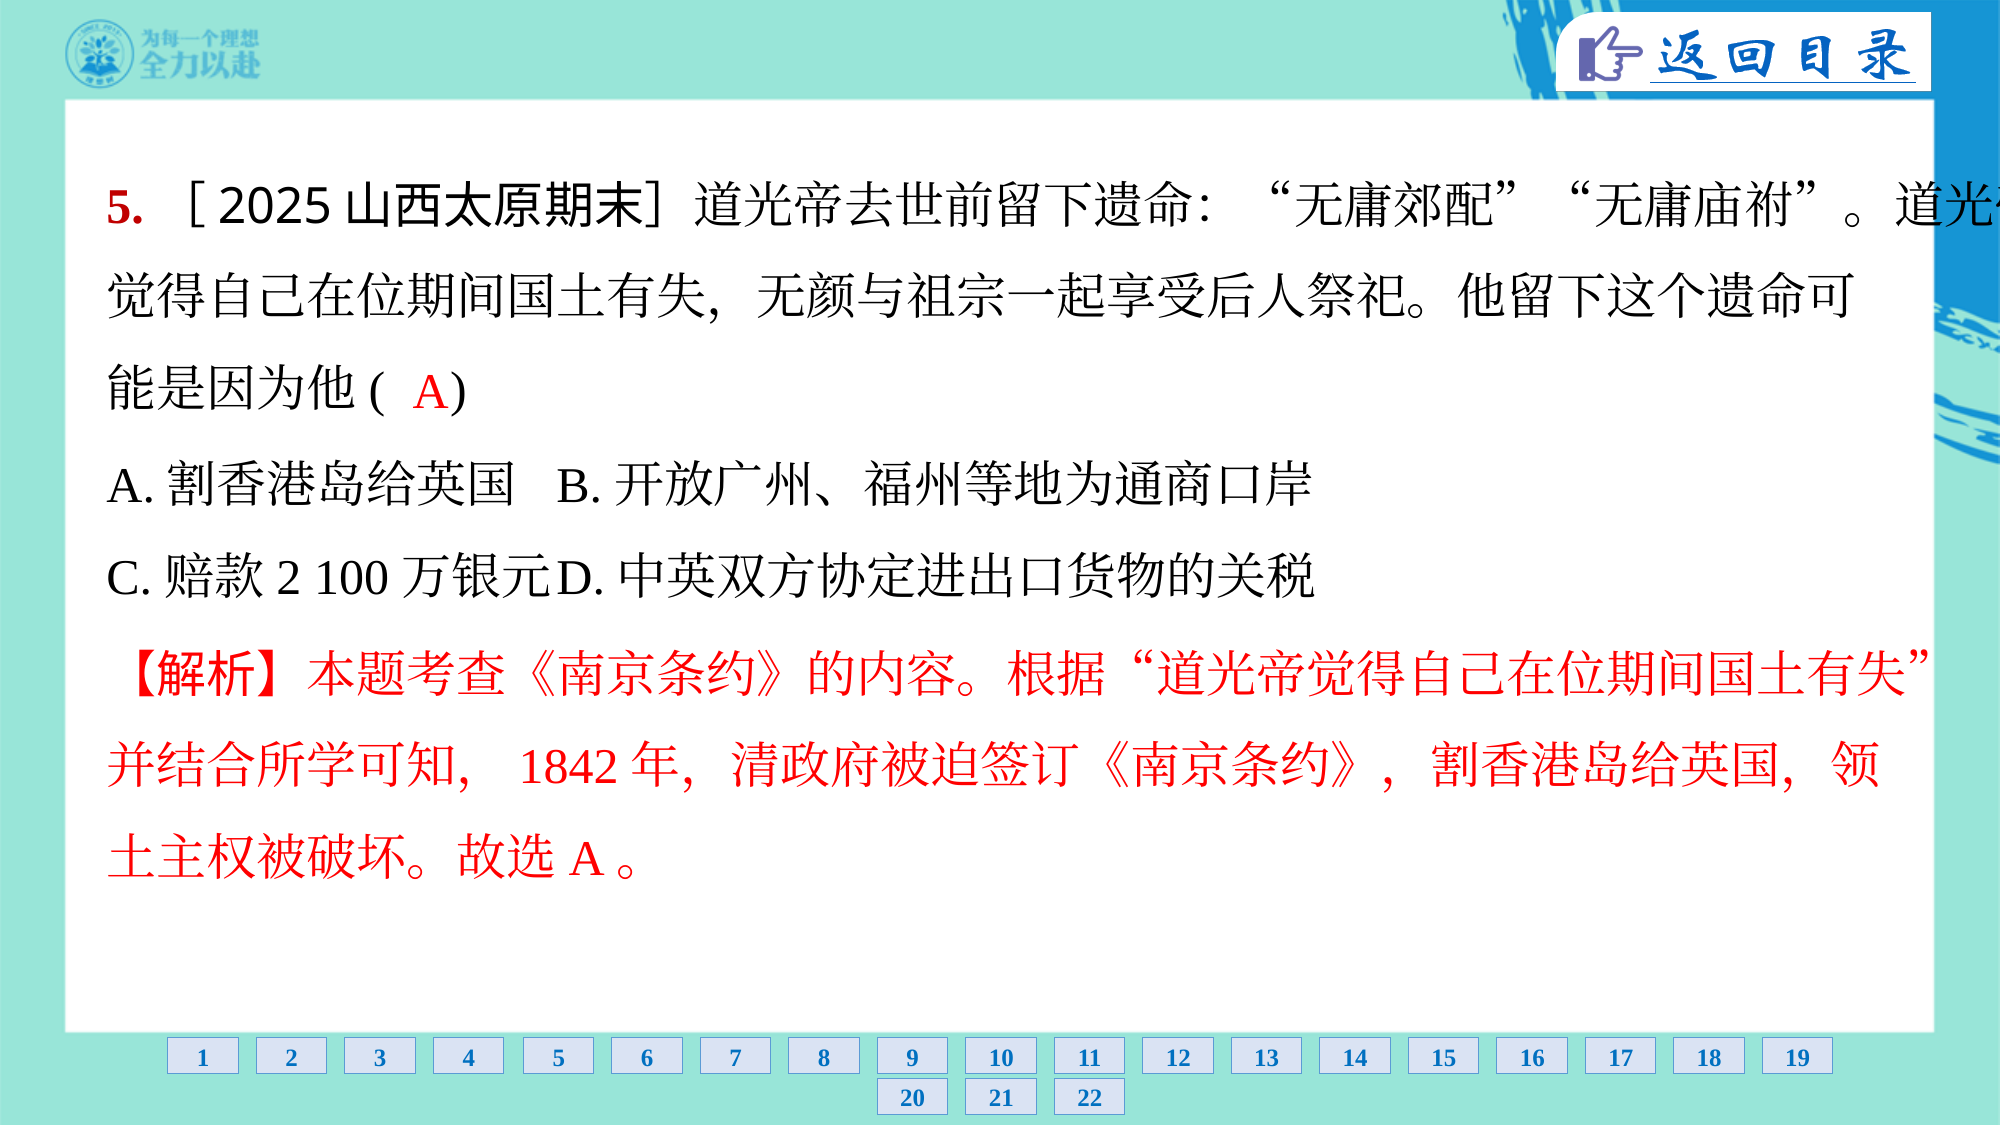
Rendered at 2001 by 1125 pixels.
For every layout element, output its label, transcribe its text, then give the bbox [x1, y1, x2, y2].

text_box A [394, 326, 467, 419]
text_box 5.［2025山西太原期末］道光帝去世前留下遗命：“无庸郊配”“无庸庙祔”。道光帝 觉得自己在位期间国土有失，无颜与祖宗一起享受后人祭祀。他留下这个遗命可 能是因为他( ) [106, 141, 1895, 417]
text_box A.割香港岛给英国 B.开放广州、福州等地为通商口岸 C.赔款2 100万银元 D.中英双方协定进出口货物的关税 [106, 420, 1895, 605]
text_box 【解析】本题考查《南京条约》的内容。根据“道光帝觉得自己在位期间国土有失” 并结合所学可知，1842年，清政府被迫签订《南京条约》，割香港岛给英国，领 土主权被破坏。故选A。 [106, 610, 1895, 886]
picture [0, 0, 2000, 1125]
